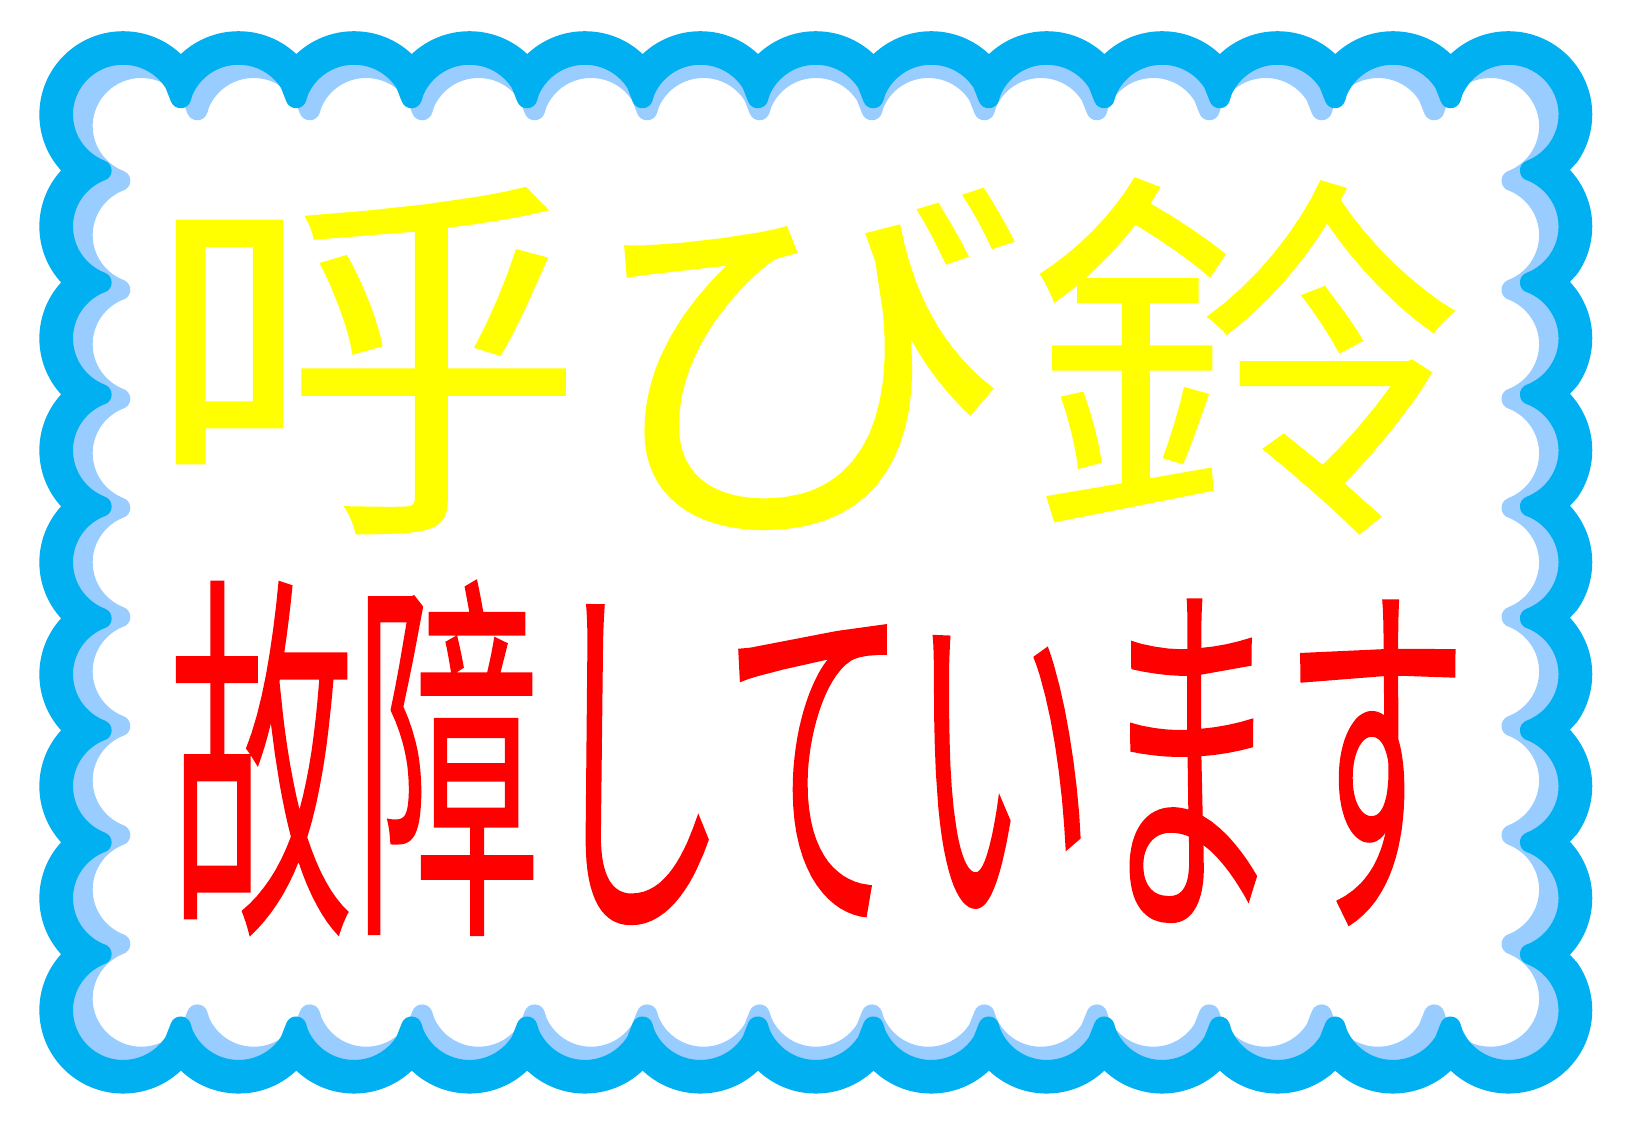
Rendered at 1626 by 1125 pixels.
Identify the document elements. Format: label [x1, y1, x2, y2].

text_box [294, 0, 1337, 1125]
